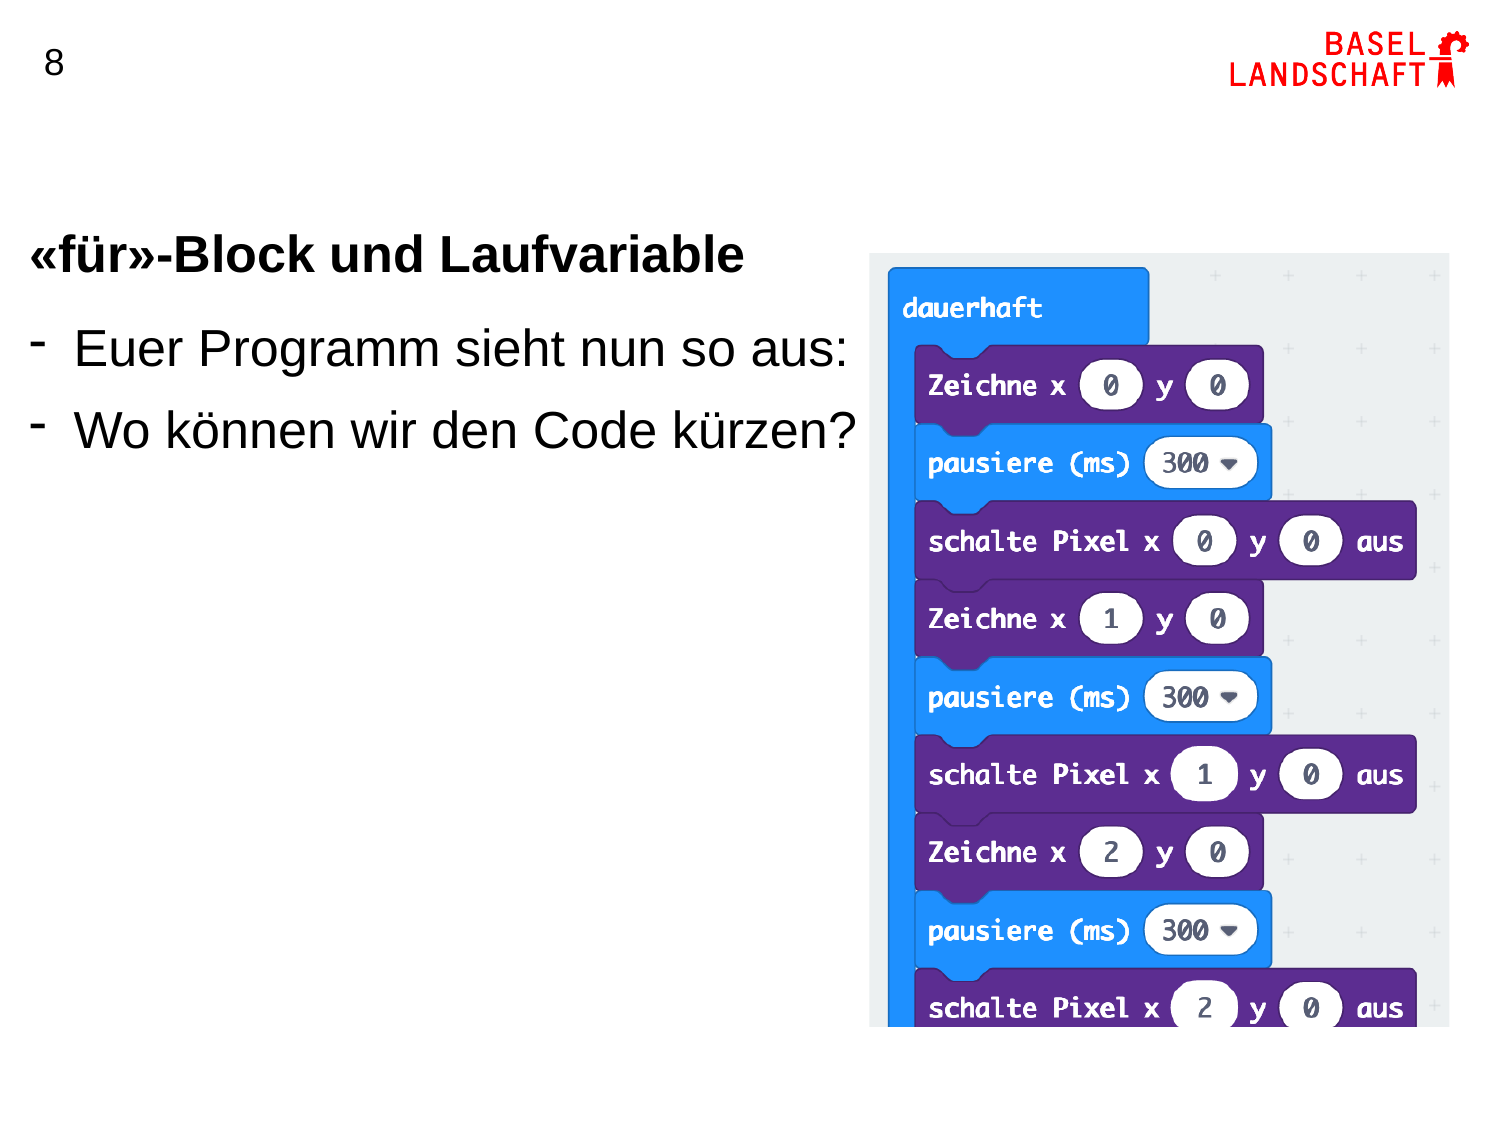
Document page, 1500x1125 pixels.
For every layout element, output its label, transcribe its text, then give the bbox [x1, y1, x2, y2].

title «für»-Block und Laufvariable [29, 159, 1471, 281]
list Euer Programm sieht nun so aus: Wo können wir den Code kürzen? [29, 321, 1471, 1096]
slide_number 8 [29, 30, 164, 91]
picture [869, 252, 1450, 1027]
picture [819, 31, 1469, 159]
